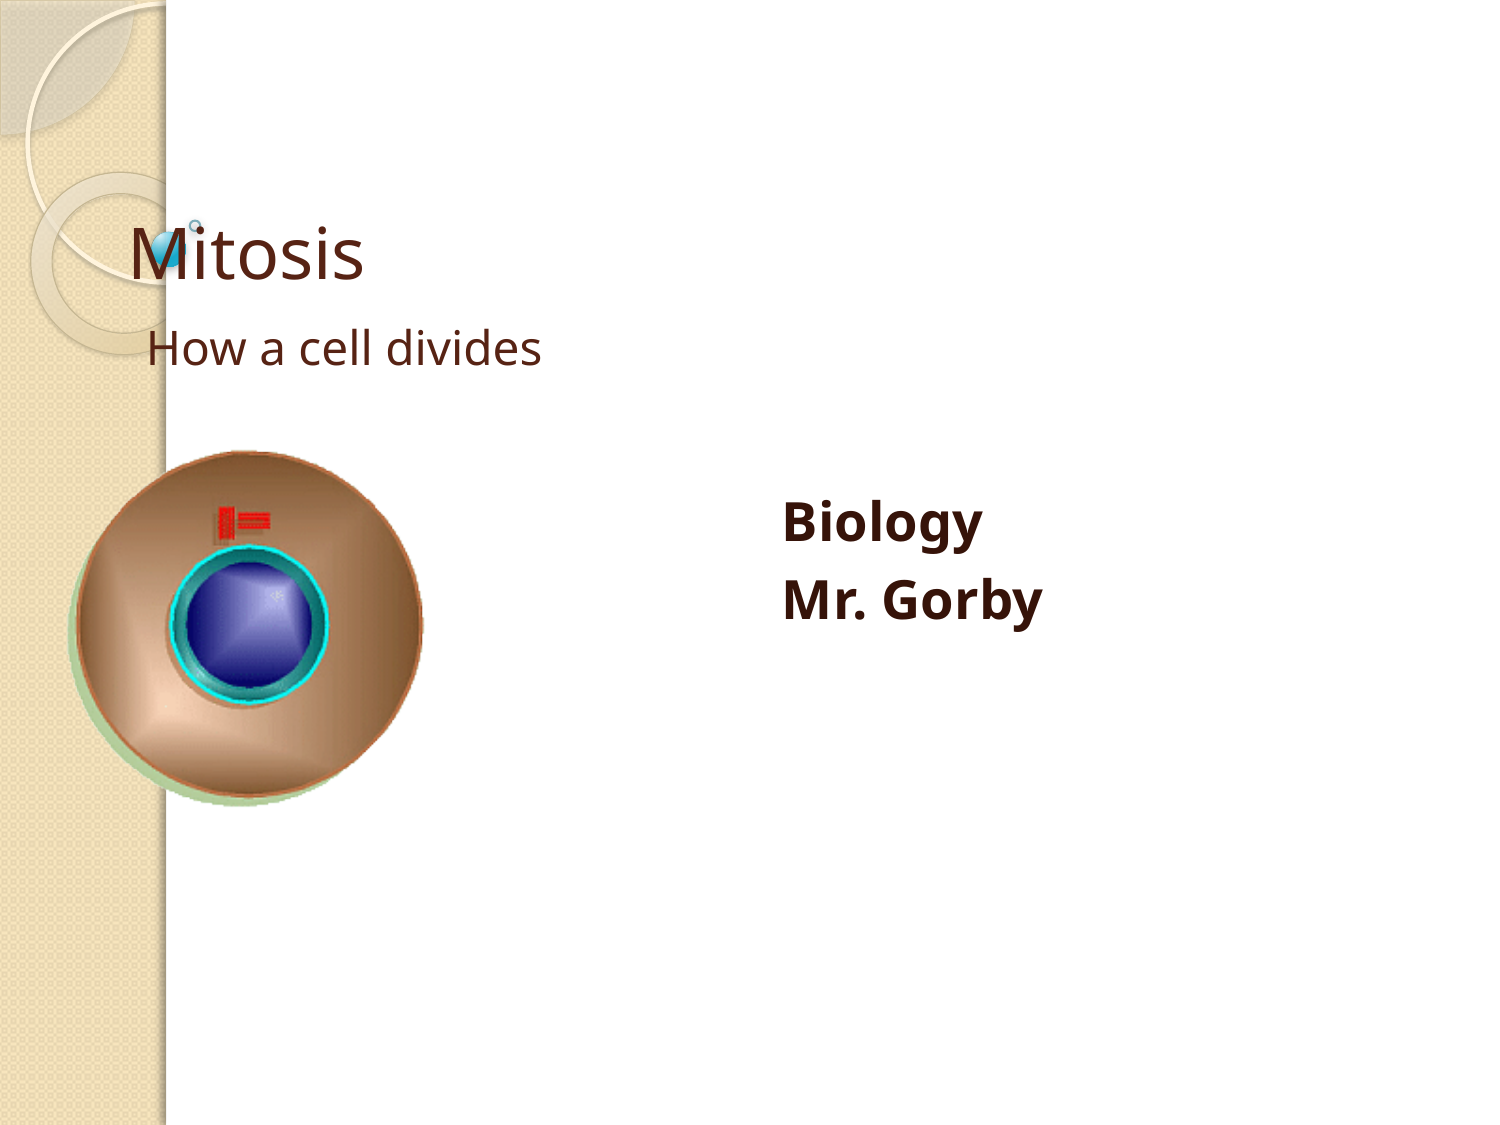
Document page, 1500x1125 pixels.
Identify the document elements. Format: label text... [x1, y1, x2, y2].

title Mitosis How a cell divides [112, 200, 1388, 388]
subtitle Biology Mr. Gorby [762, 487, 1238, 763]
picture [62, 437, 438, 813]
